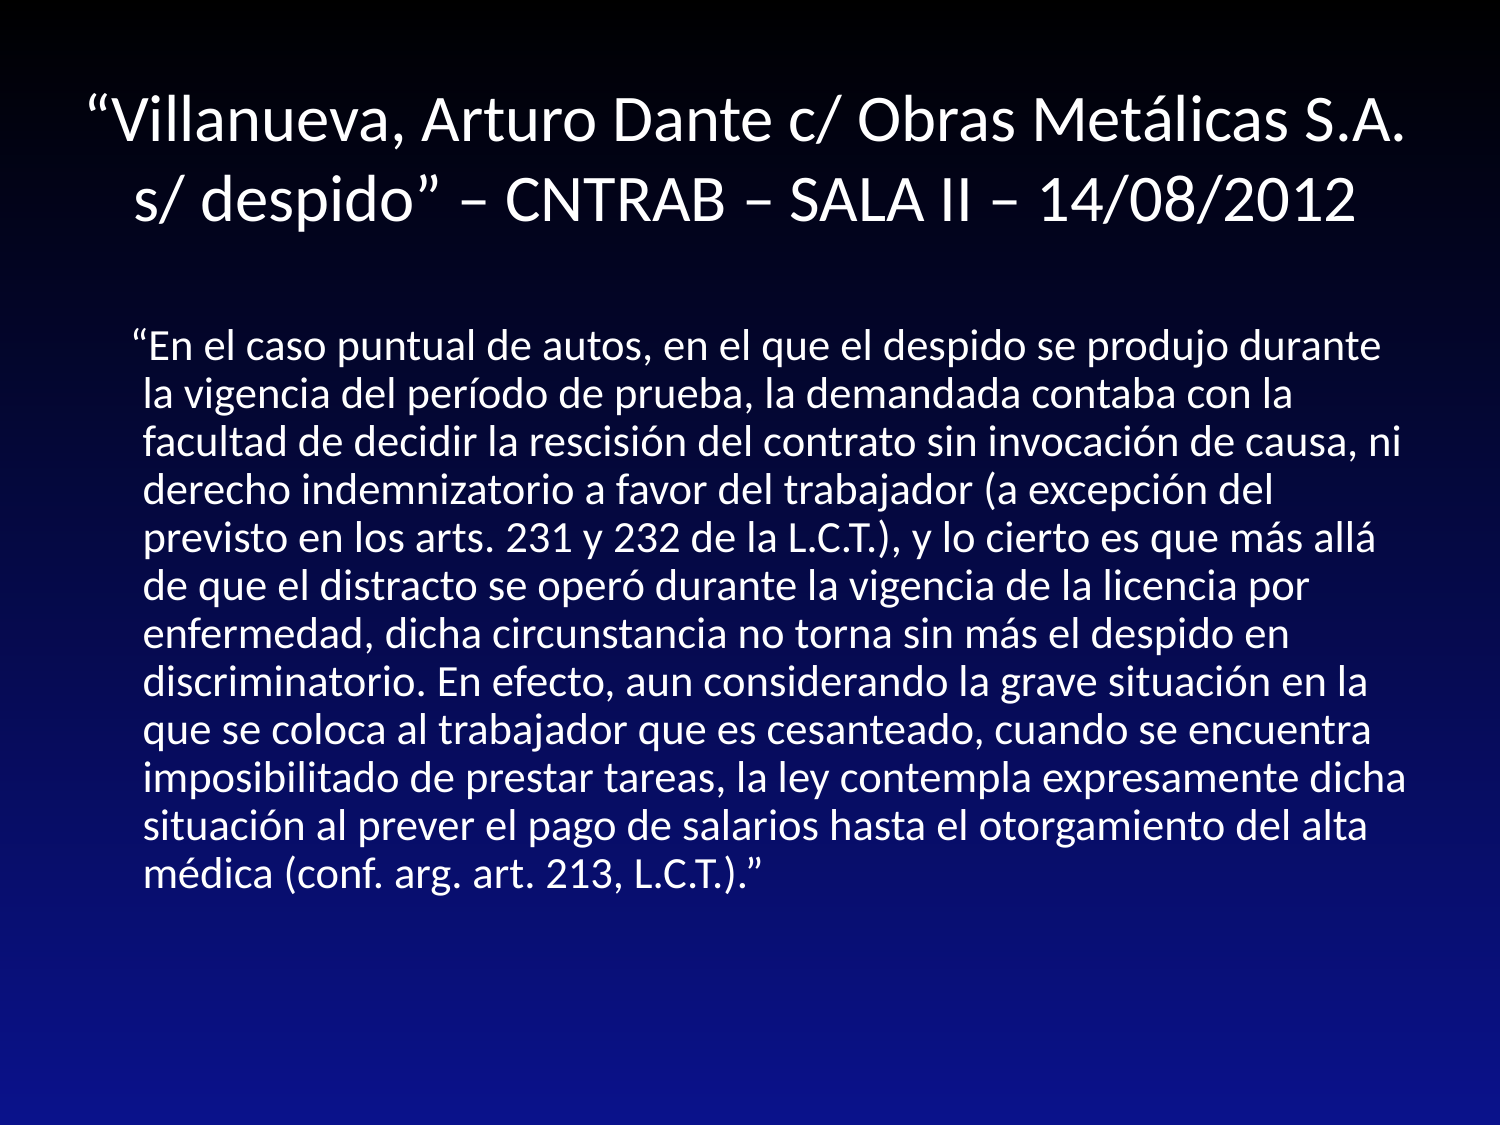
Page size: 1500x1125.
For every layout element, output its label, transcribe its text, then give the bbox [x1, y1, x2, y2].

title “Villanueva, Arturo Dante c/ Obras Metálicas S.A. s/ despido” – CNTRAB – SALA II – 14/08/2012 [64, 30, 1428, 360]
list “En el caso puntual de autos, en el que el despido se produjo durante la vigencia del período de prueba, la demandada contaba con la facultad de decidir la rescisión del contrato sin invocación de causa, ni derecho indemnizatorio a favor del trabajador (a excepción del previsto en los arts. 231 y 232 de la L.C.T.), y lo cierto es que más allá de que el distracto se operó durante la vigencia de la licencia por enfermedad, dicha circunstancia no torna sin más el despido en discriminatorio. En efecto, aun considerando la grave situación en la que se coloca al trabajador que es cesanteado, cuando se encuentra imposibilitado de prestar tareas, la ley contempla expresamente dicha situación al prever el pago de salarios hasta el otorgamiento del alta médica (conf. arg. art. 213, L.C.T.).” [76, 314, 1428, 1048]
